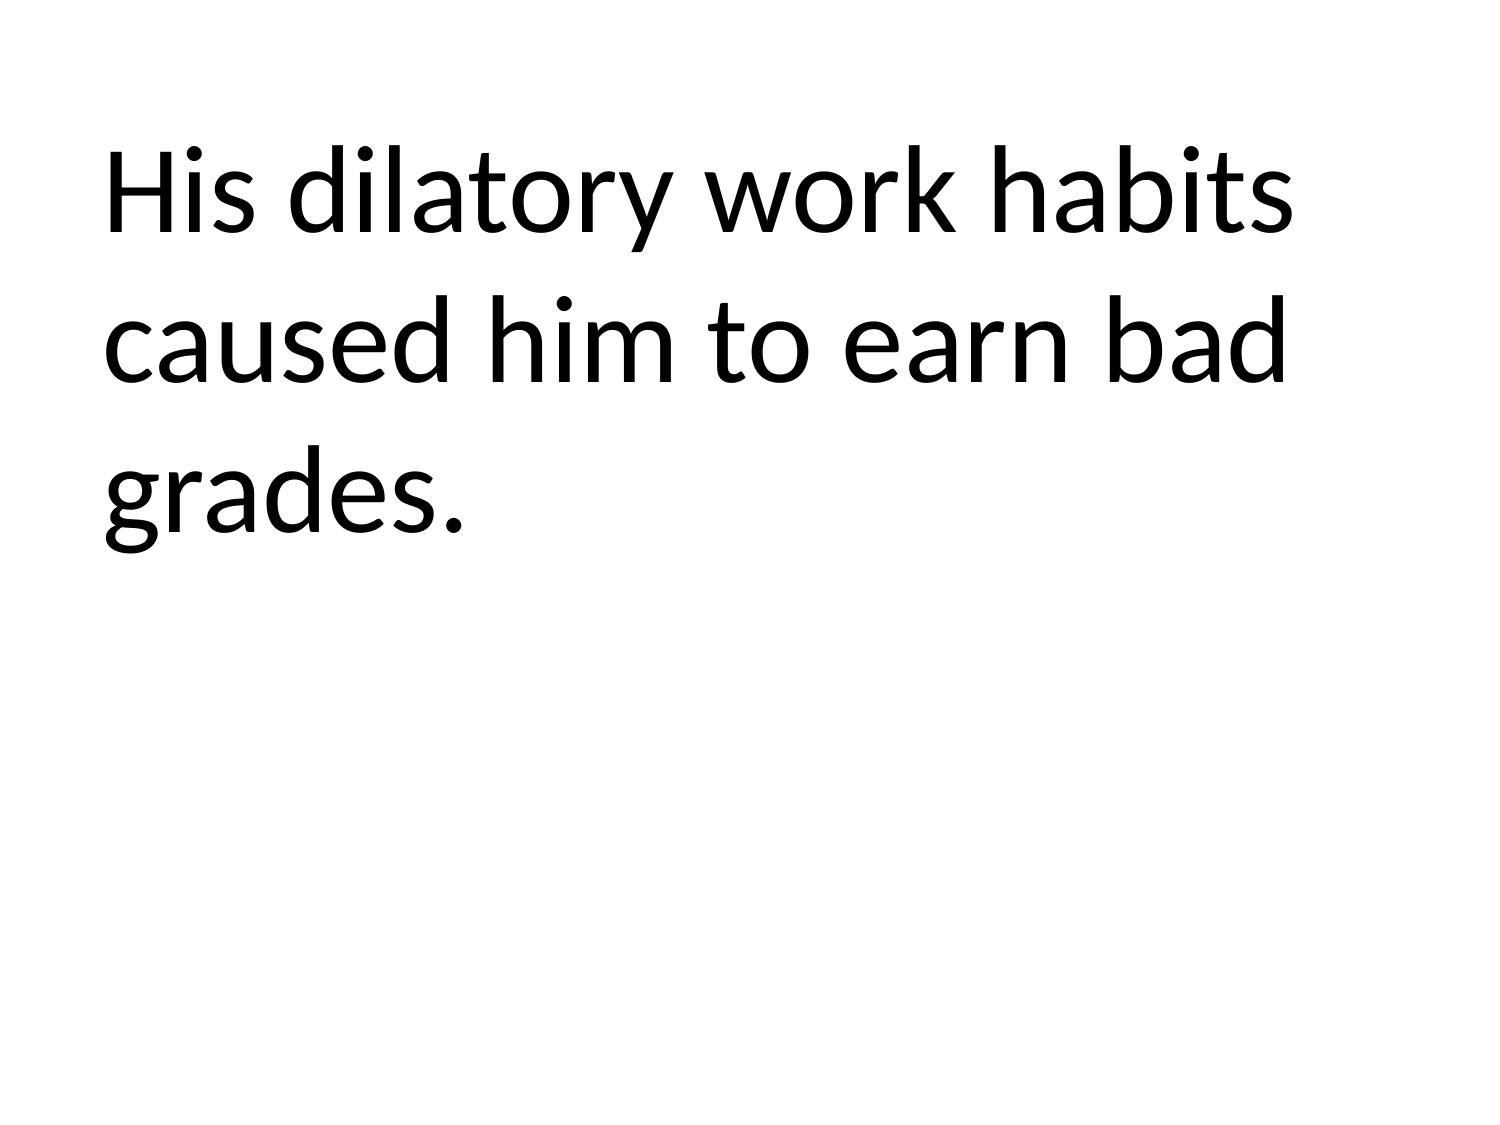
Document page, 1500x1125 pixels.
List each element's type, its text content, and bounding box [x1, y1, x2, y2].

list His dilatory work habits caused him to earn bad grades. [87, 99, 1438, 843]
